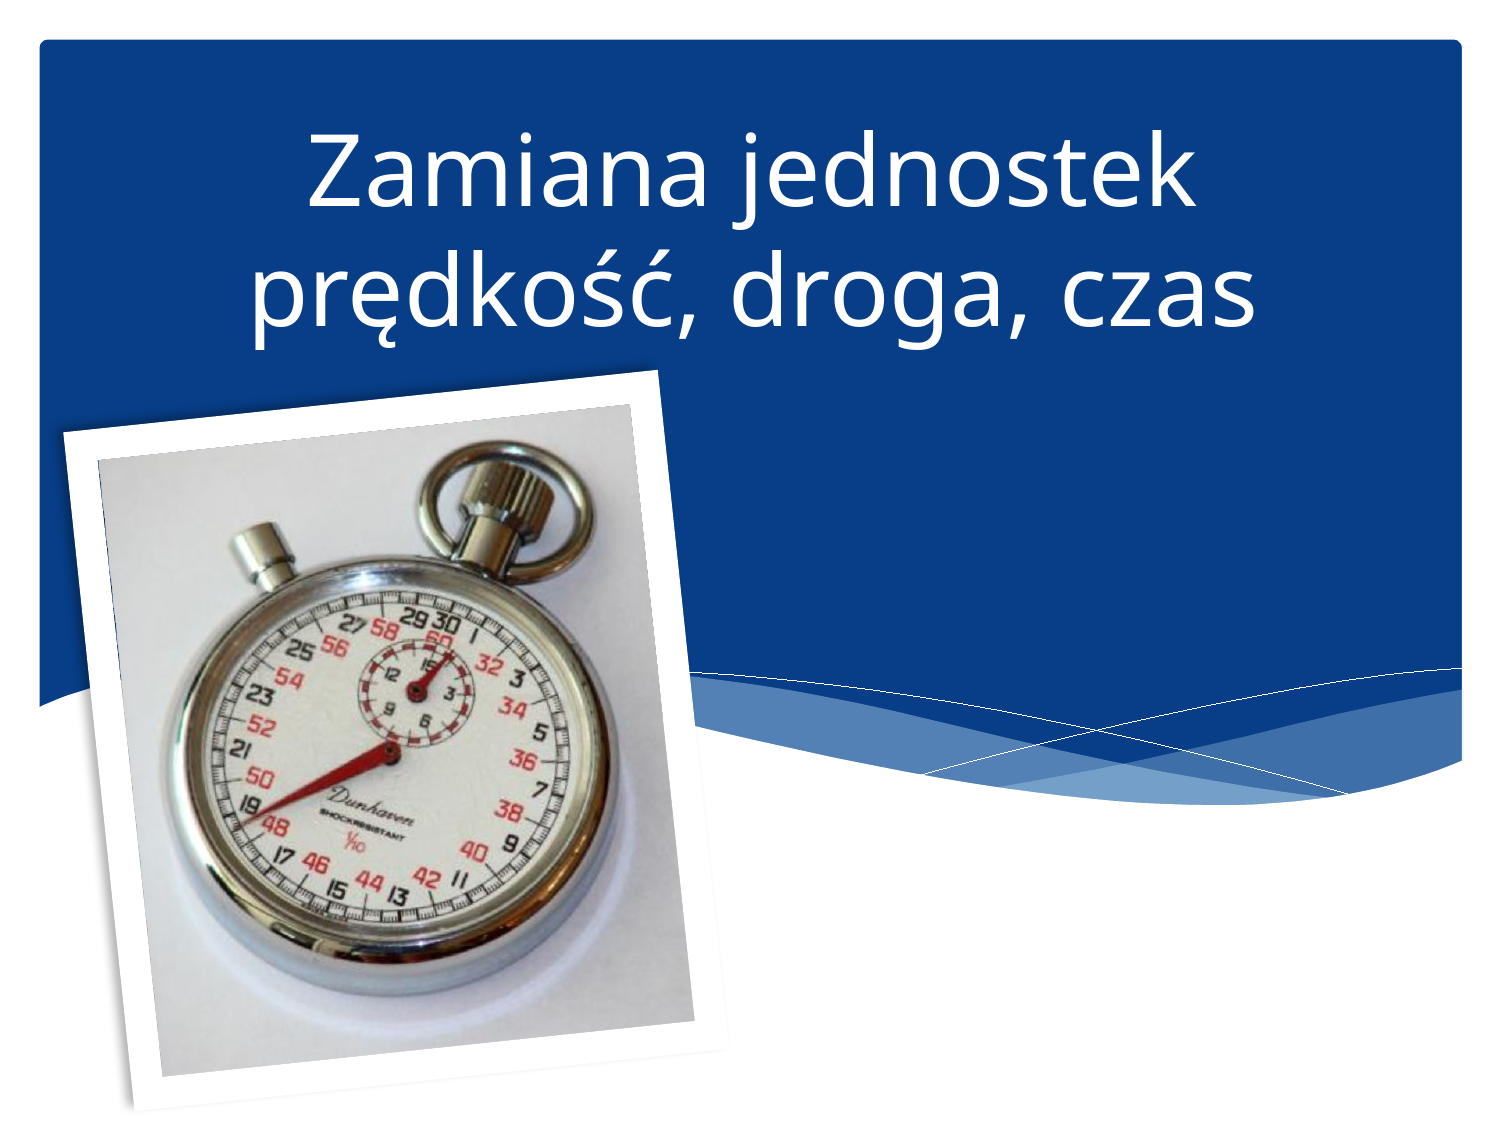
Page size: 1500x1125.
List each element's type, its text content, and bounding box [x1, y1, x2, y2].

picture [99, 405, 694, 1076]
title Zamiana jednostek prędkość, droga, czas [128, 99, 1404, 535]
